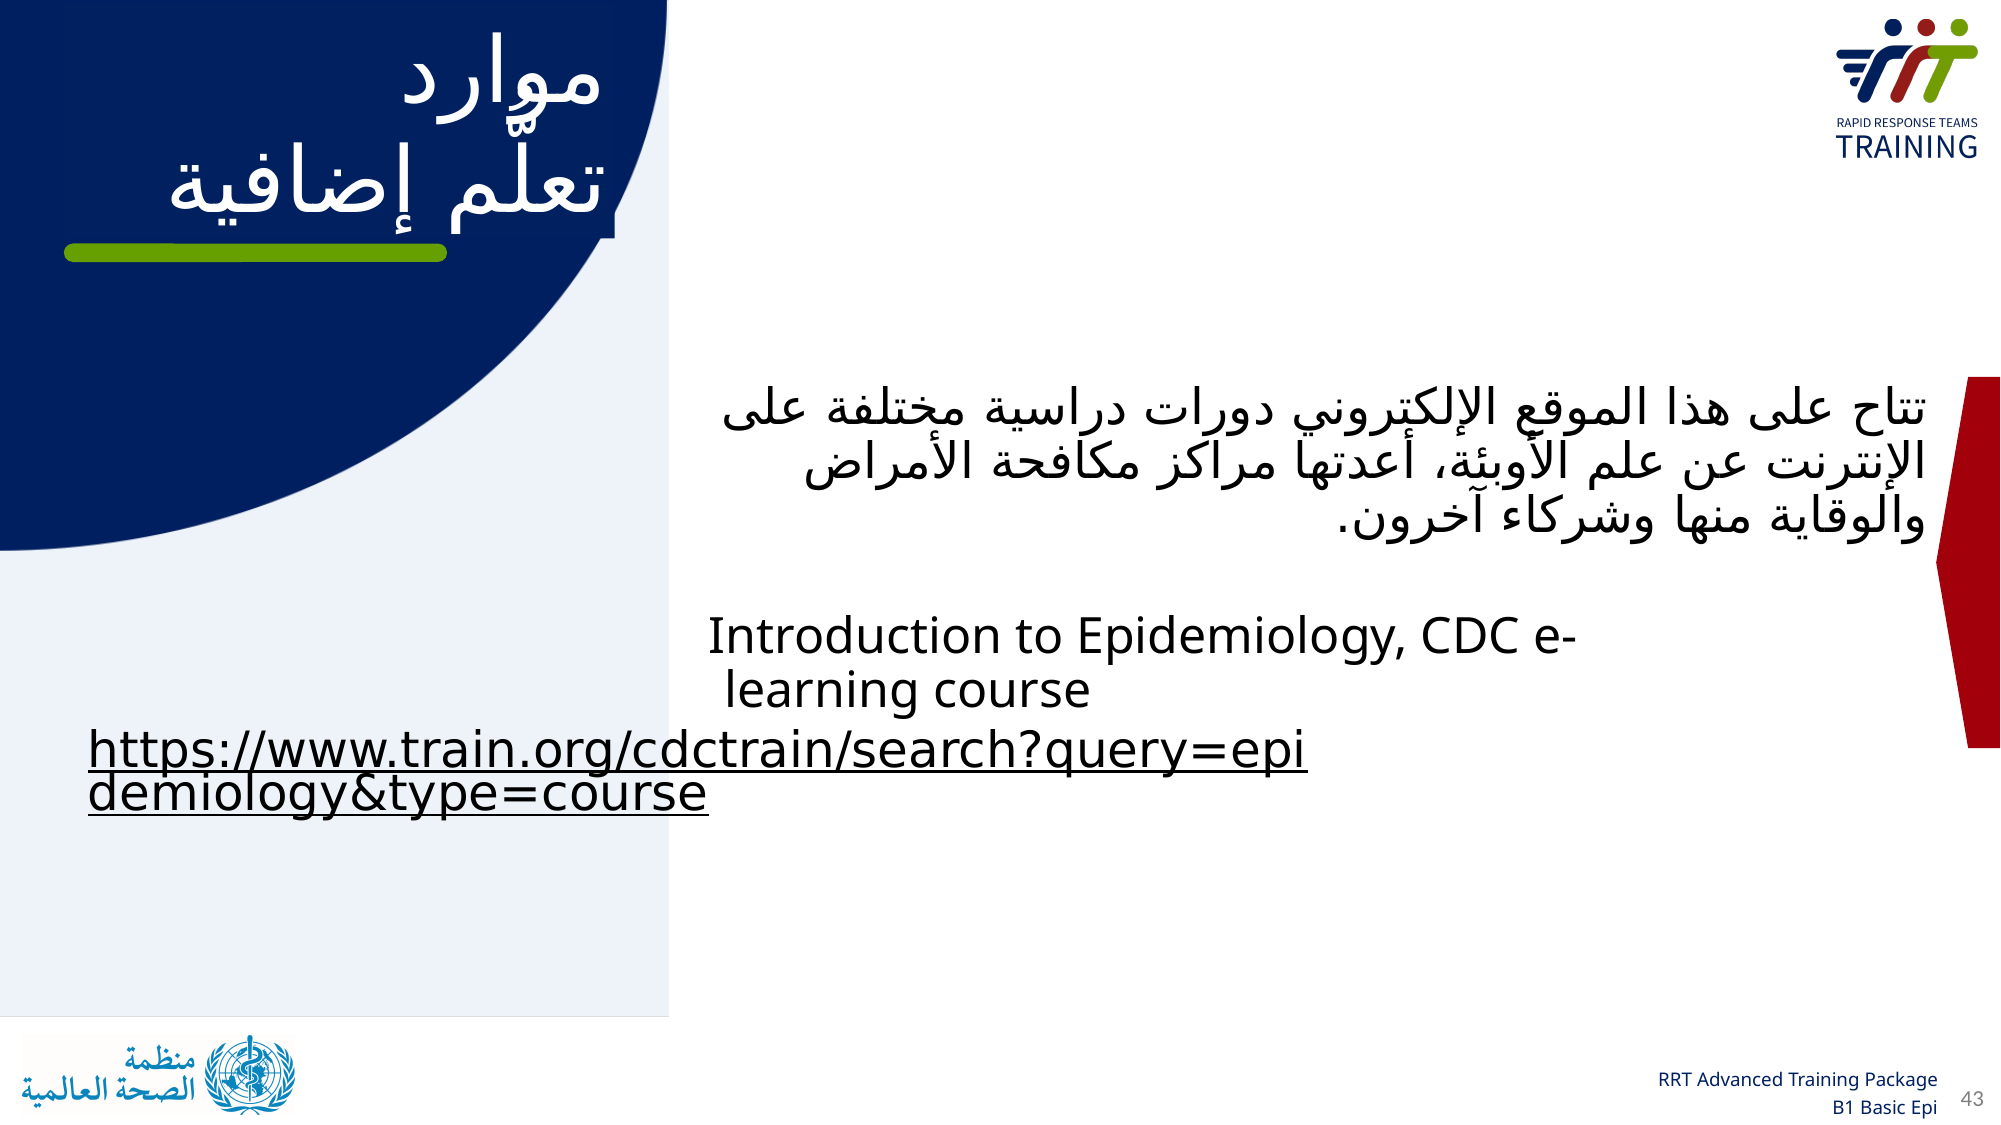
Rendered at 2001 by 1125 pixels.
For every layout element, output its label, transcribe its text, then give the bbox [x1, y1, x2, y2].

picture [0, 0, 669, 1018]
text_box موارد تعلُّم إضافية [64, 3, 615, 239]
list تتاح على هذا الموقع الإلكتروني دورات دراسية مختلفة على الإنترنت عن علم الأوبئة، أعدتها مراكز مكافحة الأمراض والوقاية منها وشركاء آخرون. Introduction to Epidemiology, CDC e-learning course https://www.train.org/cdctrain/search?query=epidemiology&type=course [700, 373, 1937, 1049]
picture [252, 1050, 258, 1059]
picture [1835, 19, 1978, 167]
picture [22, 1035, 295, 1115]
